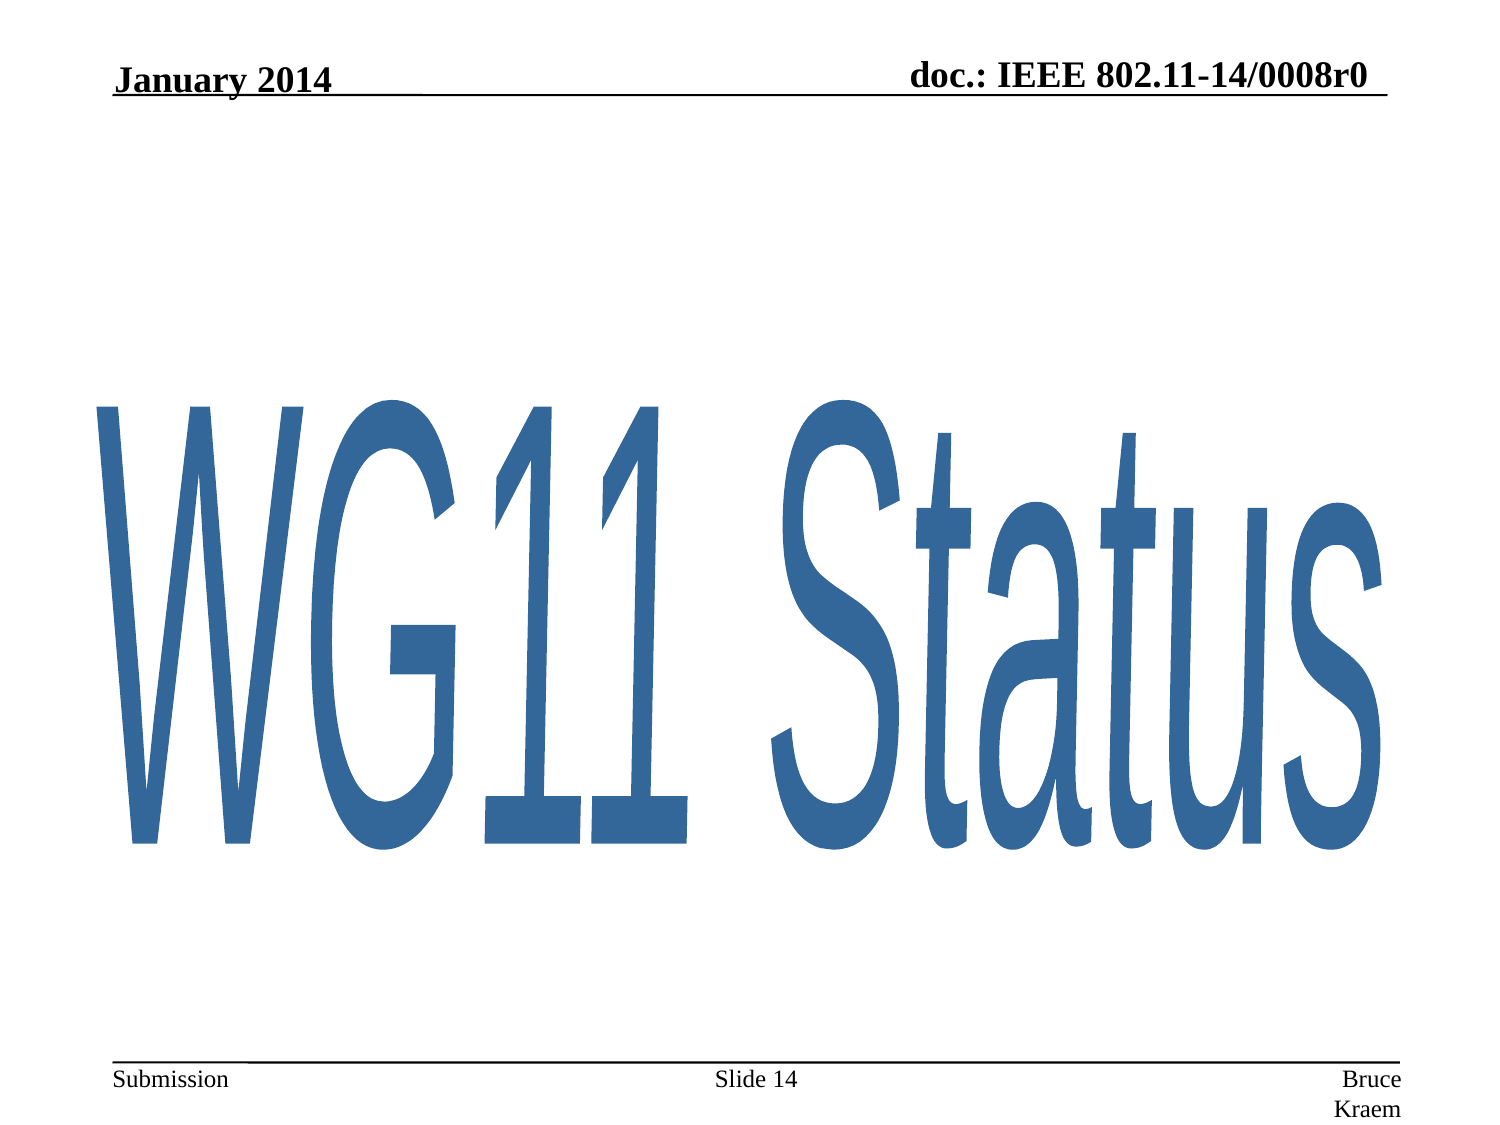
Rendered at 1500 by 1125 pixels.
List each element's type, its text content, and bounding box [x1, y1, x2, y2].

slide_number Slide 14 [712, 1062, 800, 1093]
footer Bruce Kraemer, Marvell [1325, 1062, 1402, 1093]
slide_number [114, 54, 335, 100]
